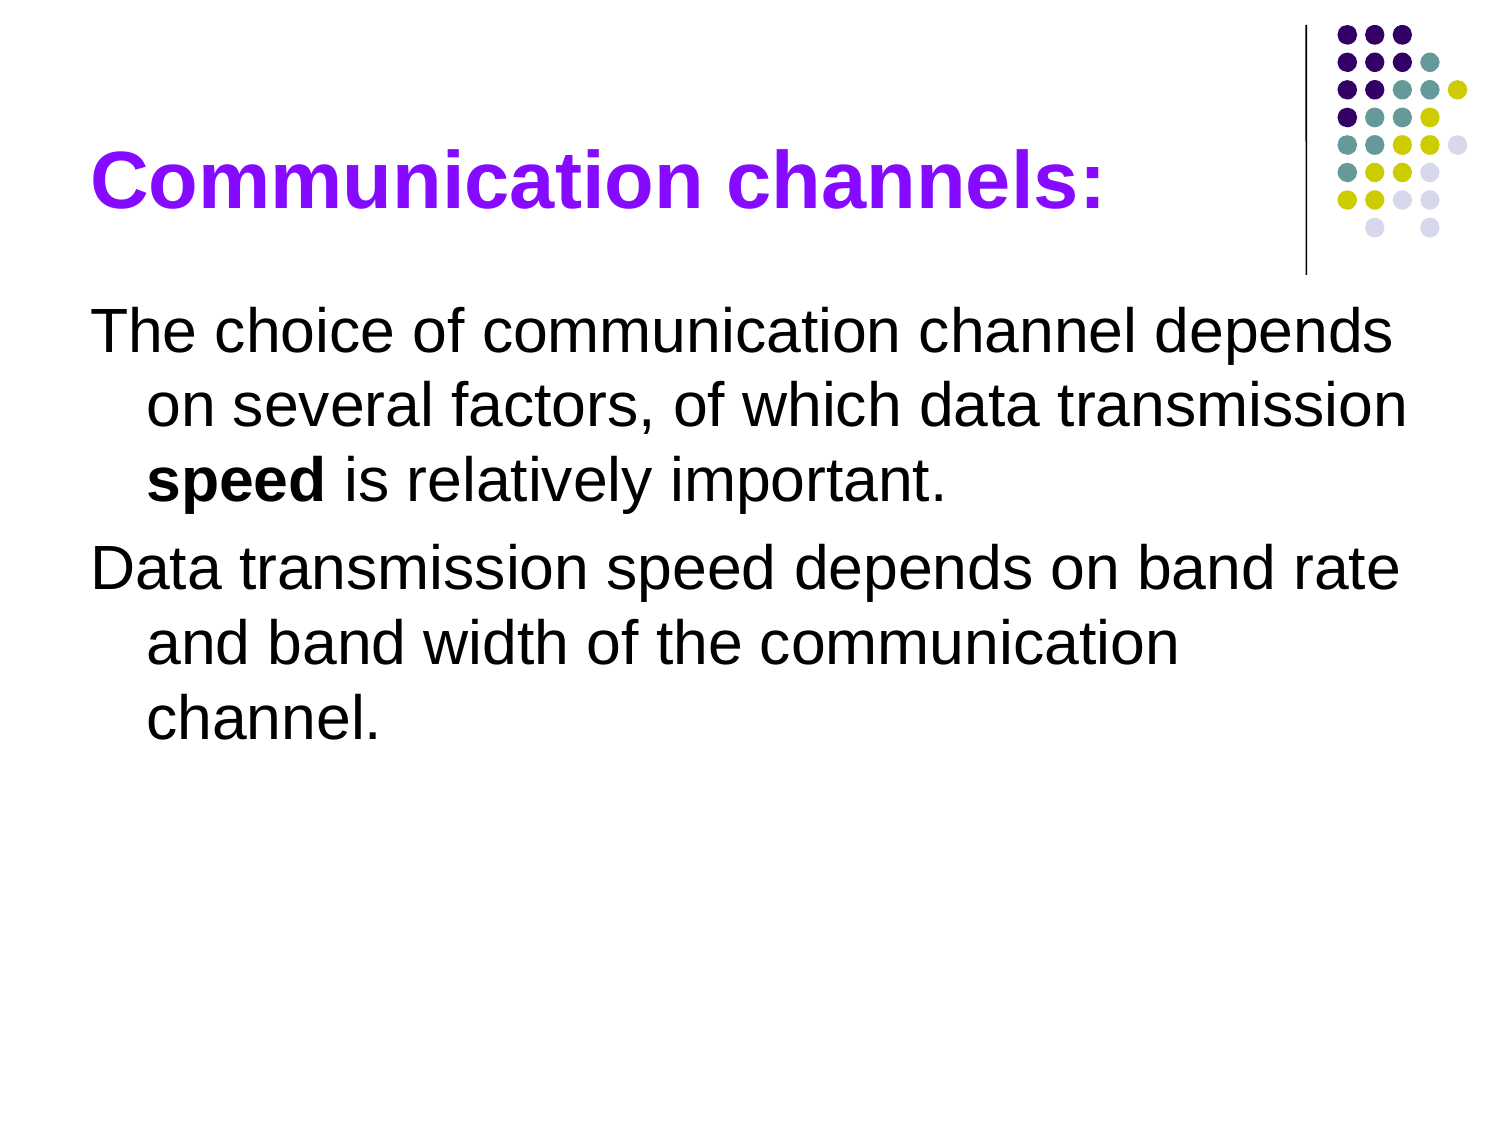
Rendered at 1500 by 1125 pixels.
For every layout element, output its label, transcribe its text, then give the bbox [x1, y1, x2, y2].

list The choice of communication channel depends on several factors, of which data transmission speed is relatively important. Data transmission speed depends on band rate and band width of the communication channel. [74, 281, 1426, 1006]
title Communication channels: [74, 19, 1313, 233]
